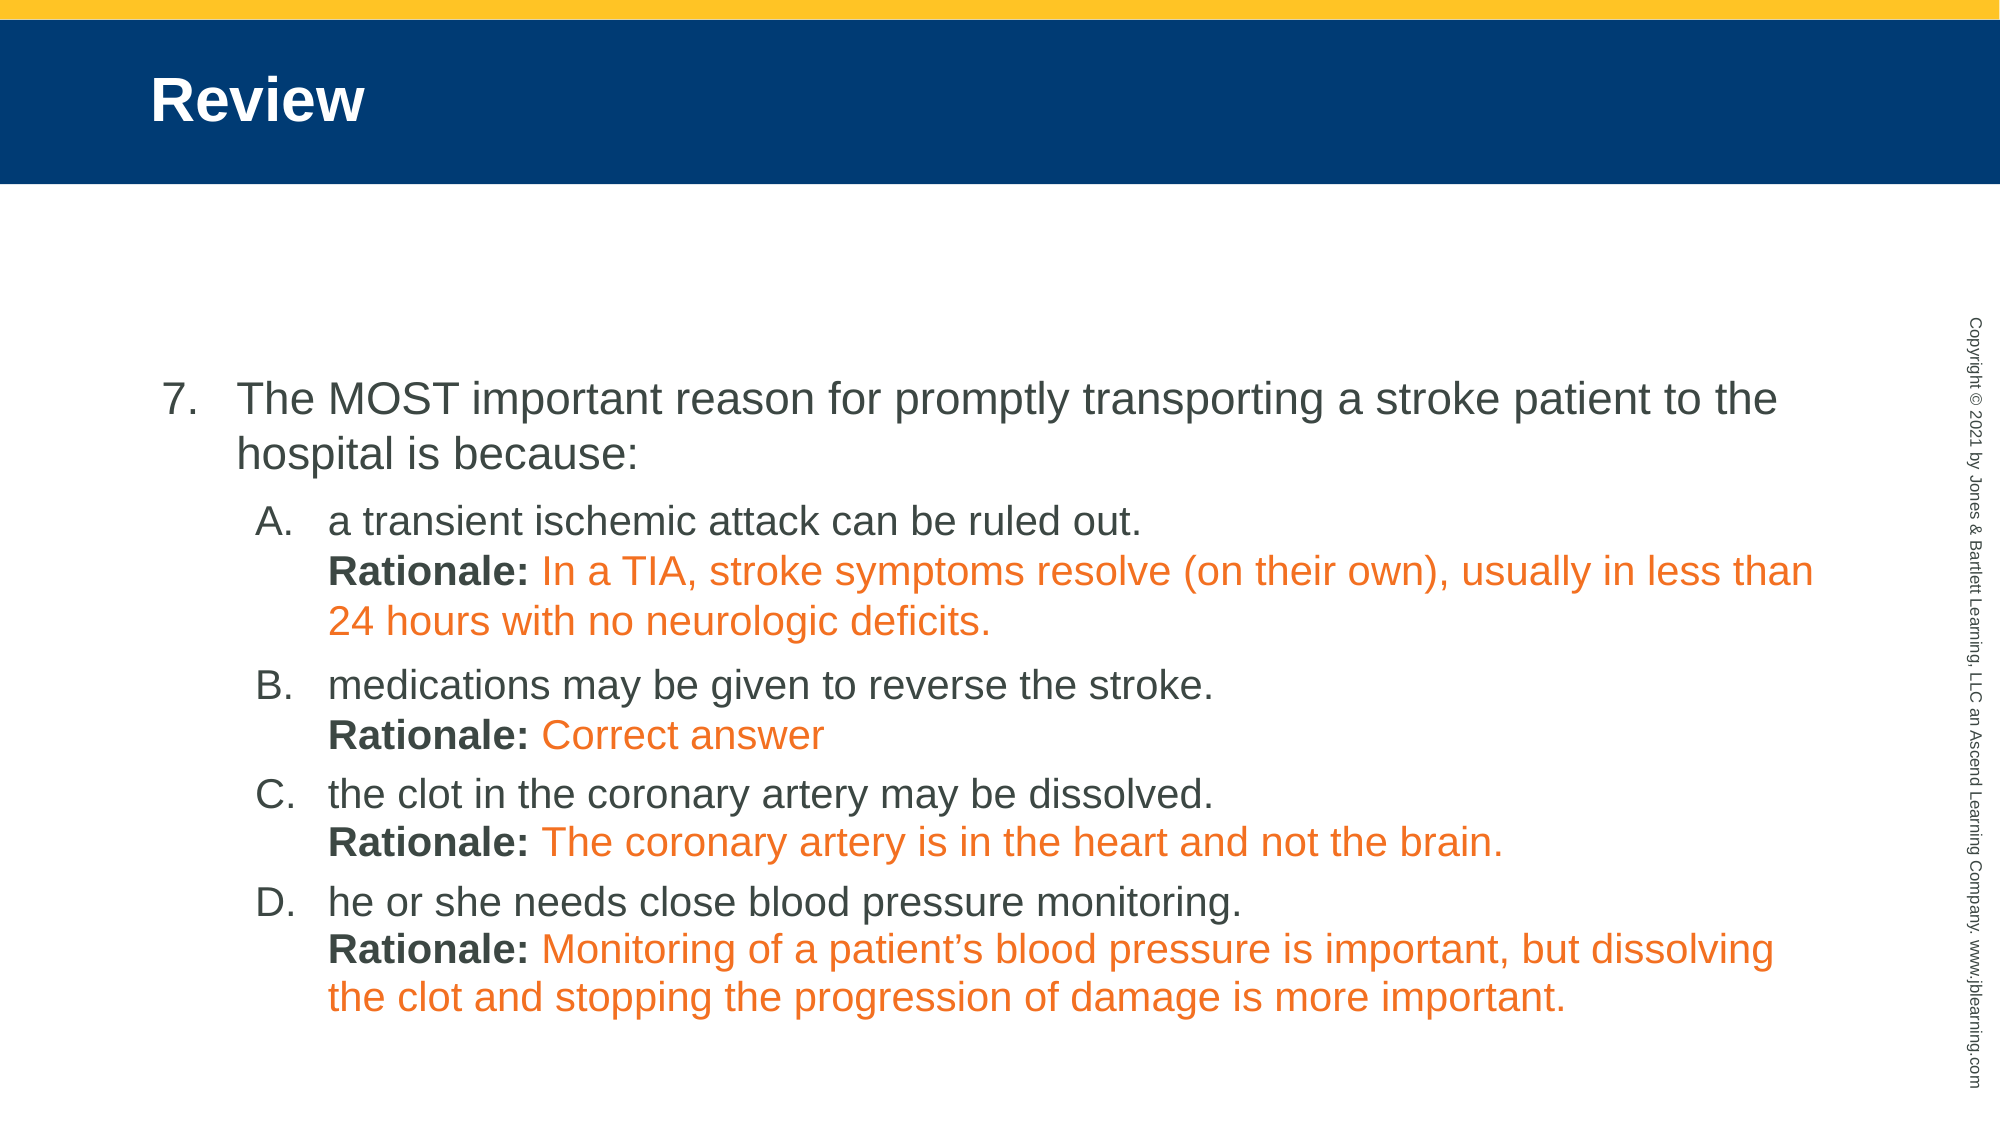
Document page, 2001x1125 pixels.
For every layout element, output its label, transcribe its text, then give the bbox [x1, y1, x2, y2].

list The MOST important reason for promptly transporting a stroke patient to the hospital is because: a transient ischemic attack can be ruled out. Rationale: In a TIA, stroke symptoms resolve (on their own), usually in less than 24 hours with no neurologic deficits. medications may be given to reverse the stroke. Rationale: Correct answer the clot in the coronary artery may be dissolved. Rationale: The coronary artery is in the heart and not the brain. he or she needs close blood pressure monitoring. Rationale: Monitoring of a patient’s blood pressure is important, but dissolving the clot and stopping the progression of damage is more important. [146, 361, 1859, 1016]
title Review [0, 19, 2000, 185]
